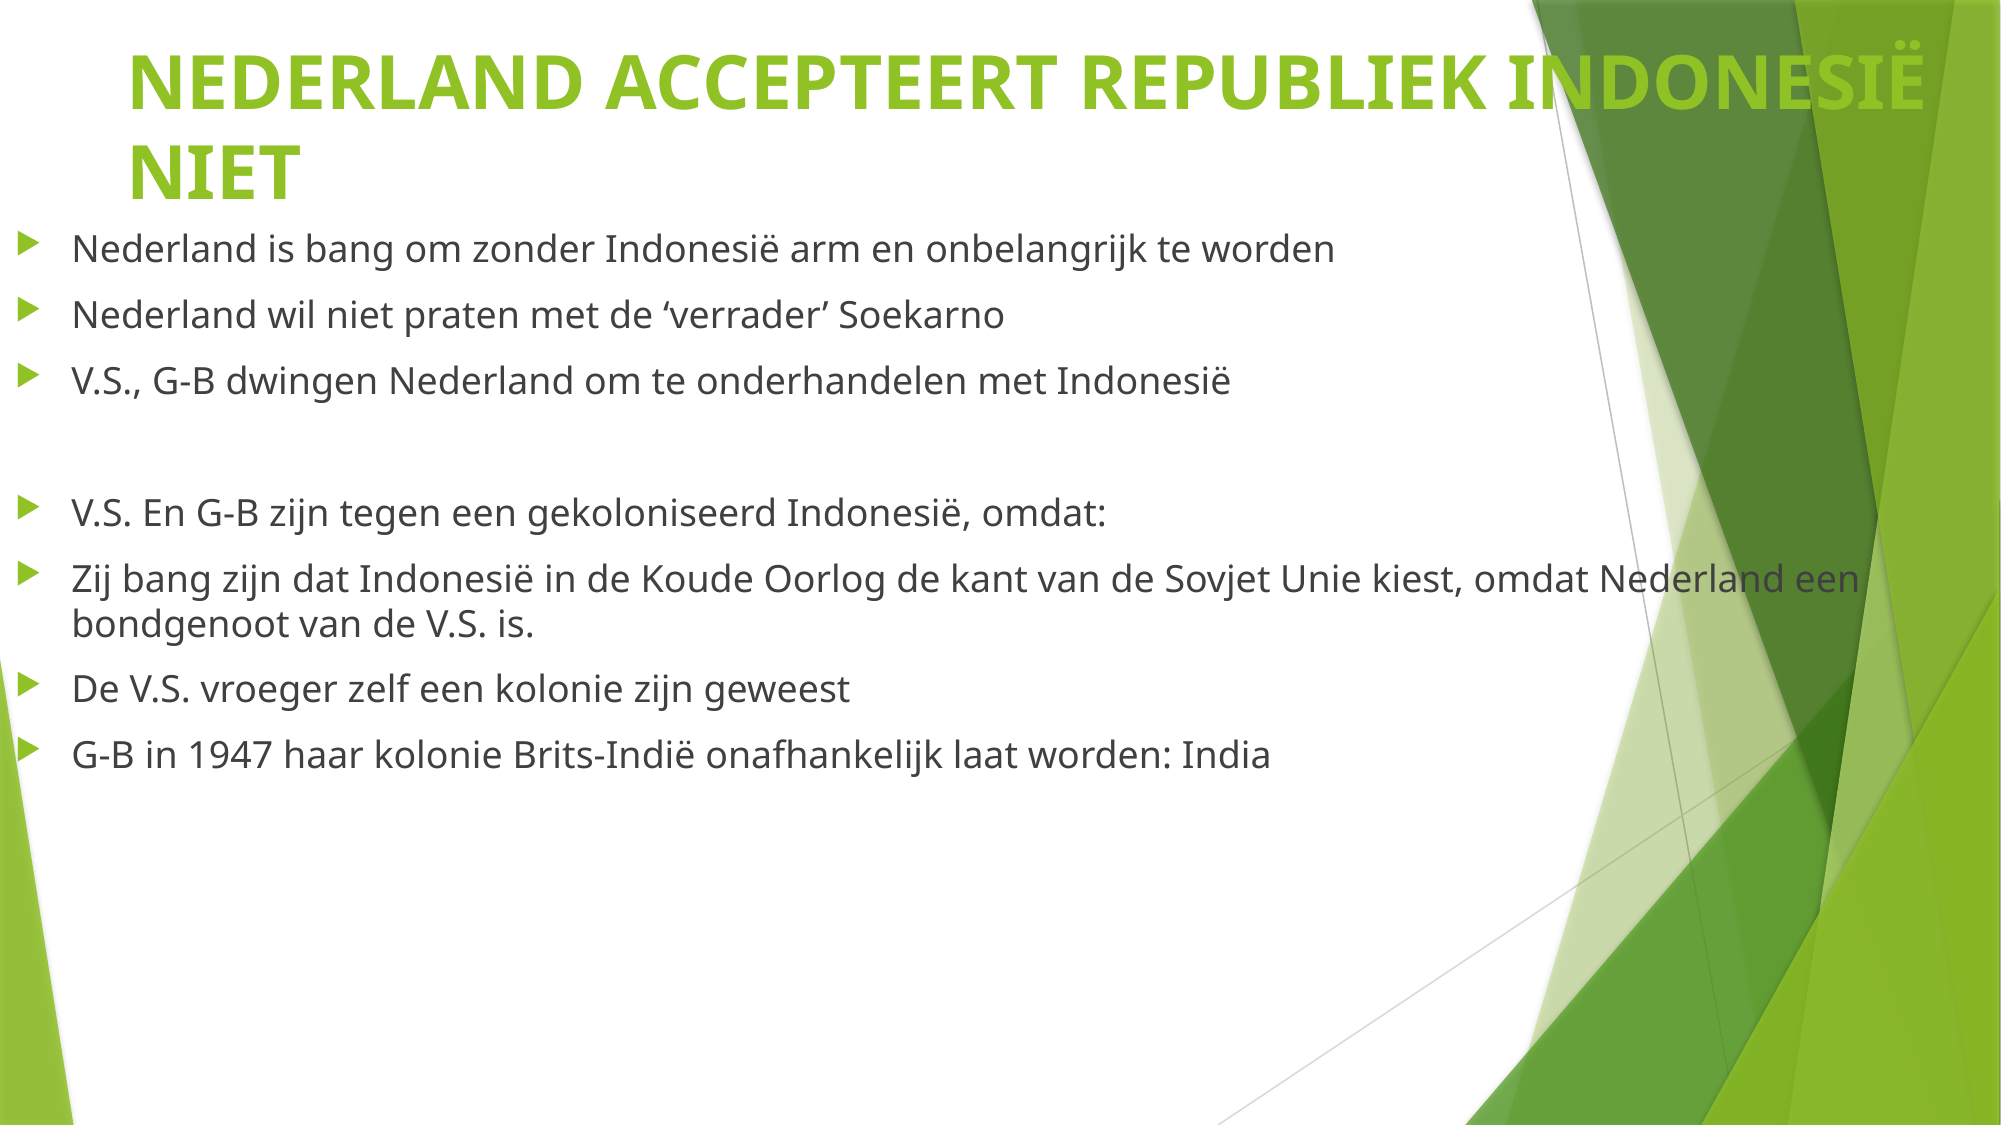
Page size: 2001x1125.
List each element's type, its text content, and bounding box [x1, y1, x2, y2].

title NEDERLAND ACCEPTEERT REPUBLIEK INDONESIË NIET [111, 26, 2000, 179]
list Nederland is bang om zonder Indonesië arm en onbelangrijk te worden Nederland wil niet praten met de ‘verrader’ Soekarno V.S., G-B dwingen Nederland om te onderhandelen met Indonesië V.S. En G-B zijn tegen een gekoloniseerd Indonesië, omdat: Zij bang zijn dat Indonesië in de Koude Oorlog de kant van de Sovjet Unie kiest, omdat Nederland een bondgenoot van de V.S. is. De V.S. vroeger zelf een kolonie zijn geweest G-B in 1947 haar kolonie Brits-Indië onafhankelijk laat worden: India [0, 217, 2000, 1125]
